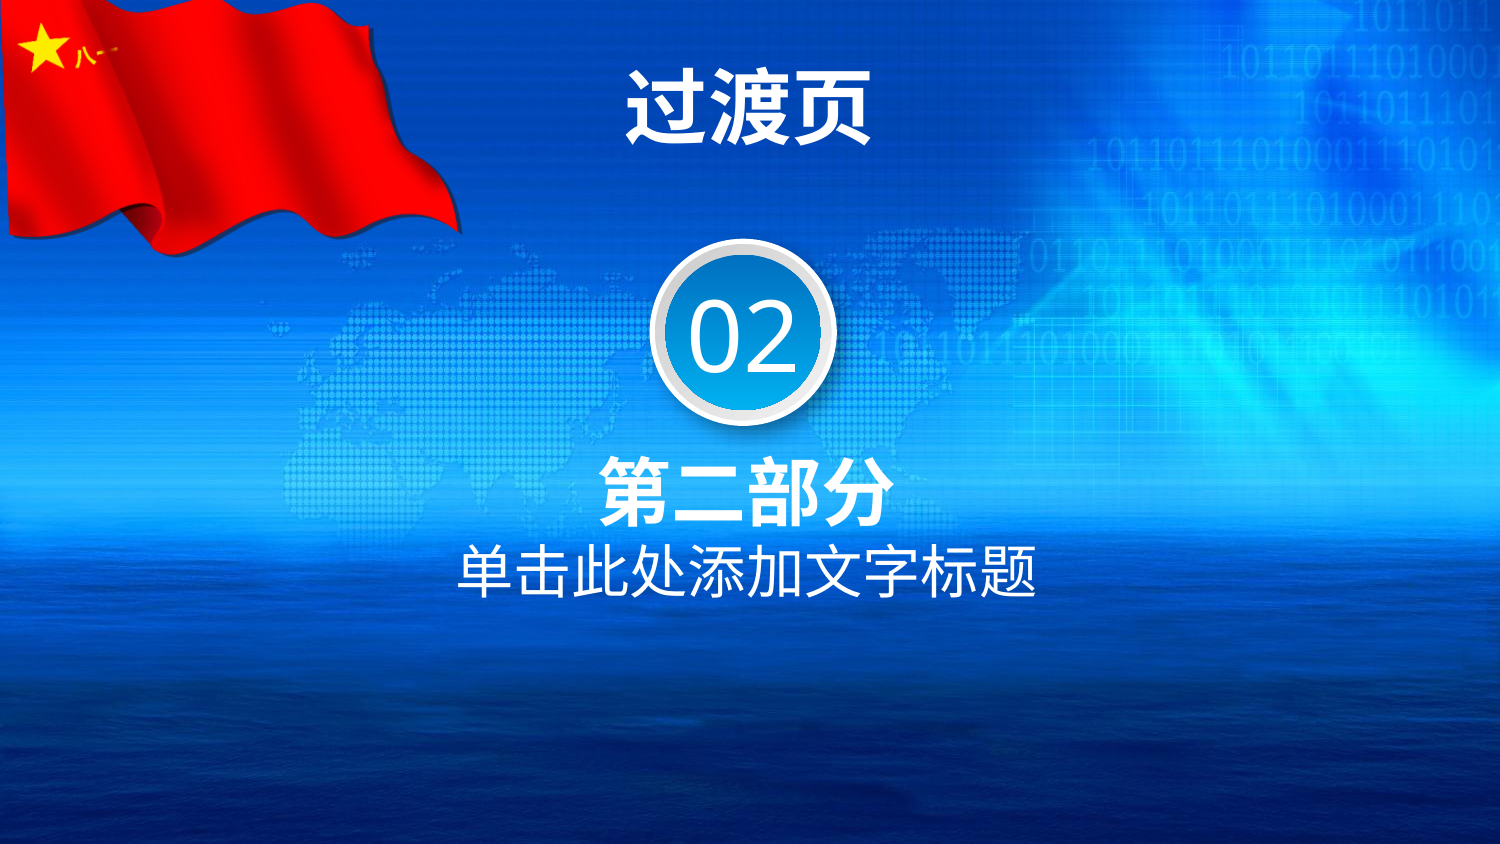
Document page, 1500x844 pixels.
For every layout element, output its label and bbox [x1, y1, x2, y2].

text_box [0, 0, 1500, 844]
text_box [652, 241, 835, 424]
